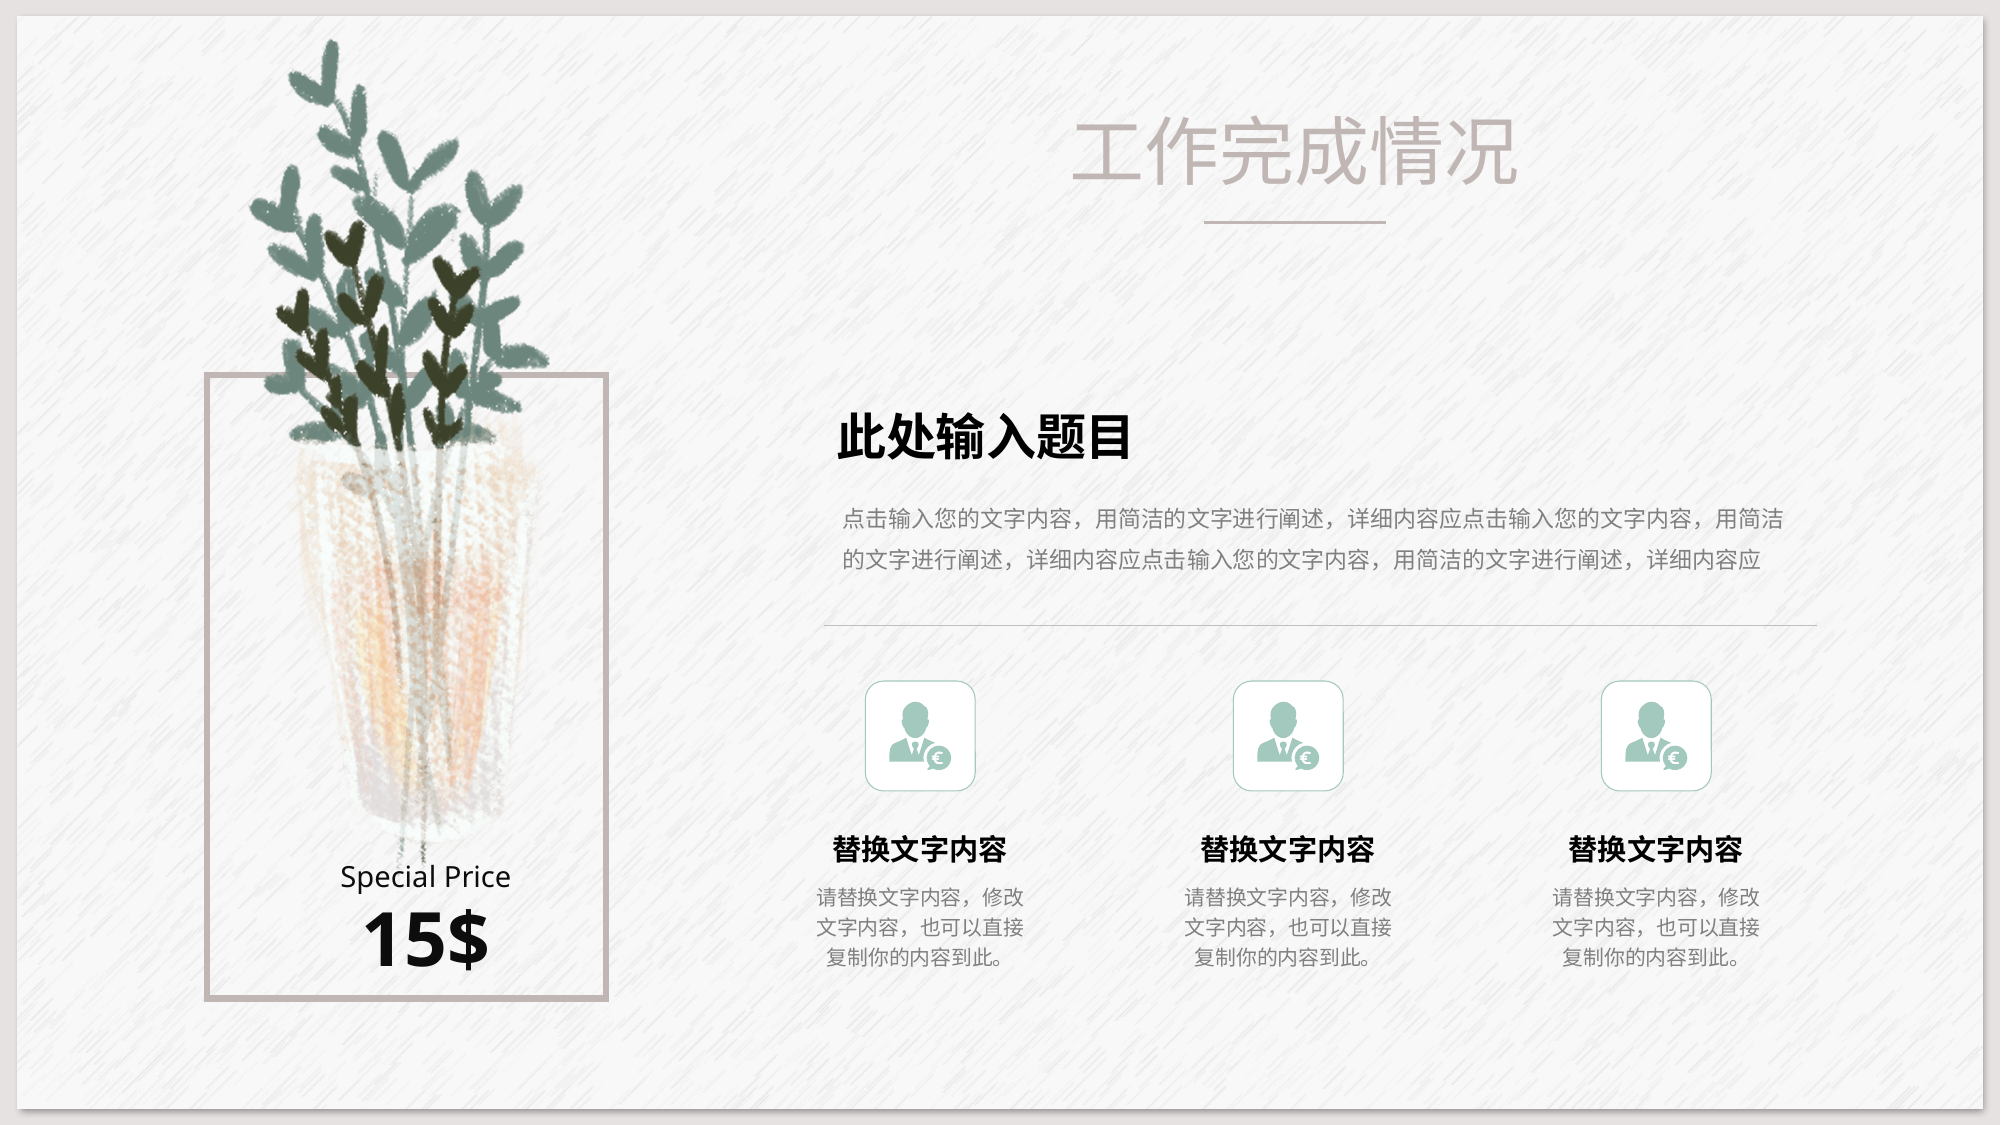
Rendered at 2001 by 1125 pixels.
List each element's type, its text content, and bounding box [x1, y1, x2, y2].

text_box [865, 680, 976, 791]
text_box 此处输入题目 [821, 375, 1234, 473]
text_box 请替换文字内容，修改文字内容，也可以直接复制你的内容到此。 [815, 879, 1026, 970]
text_box 替换文字内容 [1154, 824, 1422, 872]
text_box 替换文字内容 [786, 824, 1054, 872]
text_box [1233, 680, 1344, 791]
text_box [1601, 680, 1712, 791]
text_box [207, 374, 606, 999]
picture [238, 14, 575, 894]
text_box 工作完成情况 [988, 96, 1602, 203]
text_box 请替换文字内容，修改文字内容，也可以直接复制你的内容到此。 [1183, 879, 1394, 970]
text_box 替换文字内容 [1522, 824, 1790, 872]
text_box 请替换文字内容，修改文字内容，也可以直接复制你的内容到此。 [1551, 879, 1762, 970]
text_box 点击输入您的文字内容，用简洁的文字进行阐述，详细内容应点击输入您的文字内容，用简洁的文字进行阐述，详细内容应点击输入您的文字内容，用简洁的文字进行阐述，详细内容应 [827, 483, 1803, 622]
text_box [308, 851, 544, 991]
